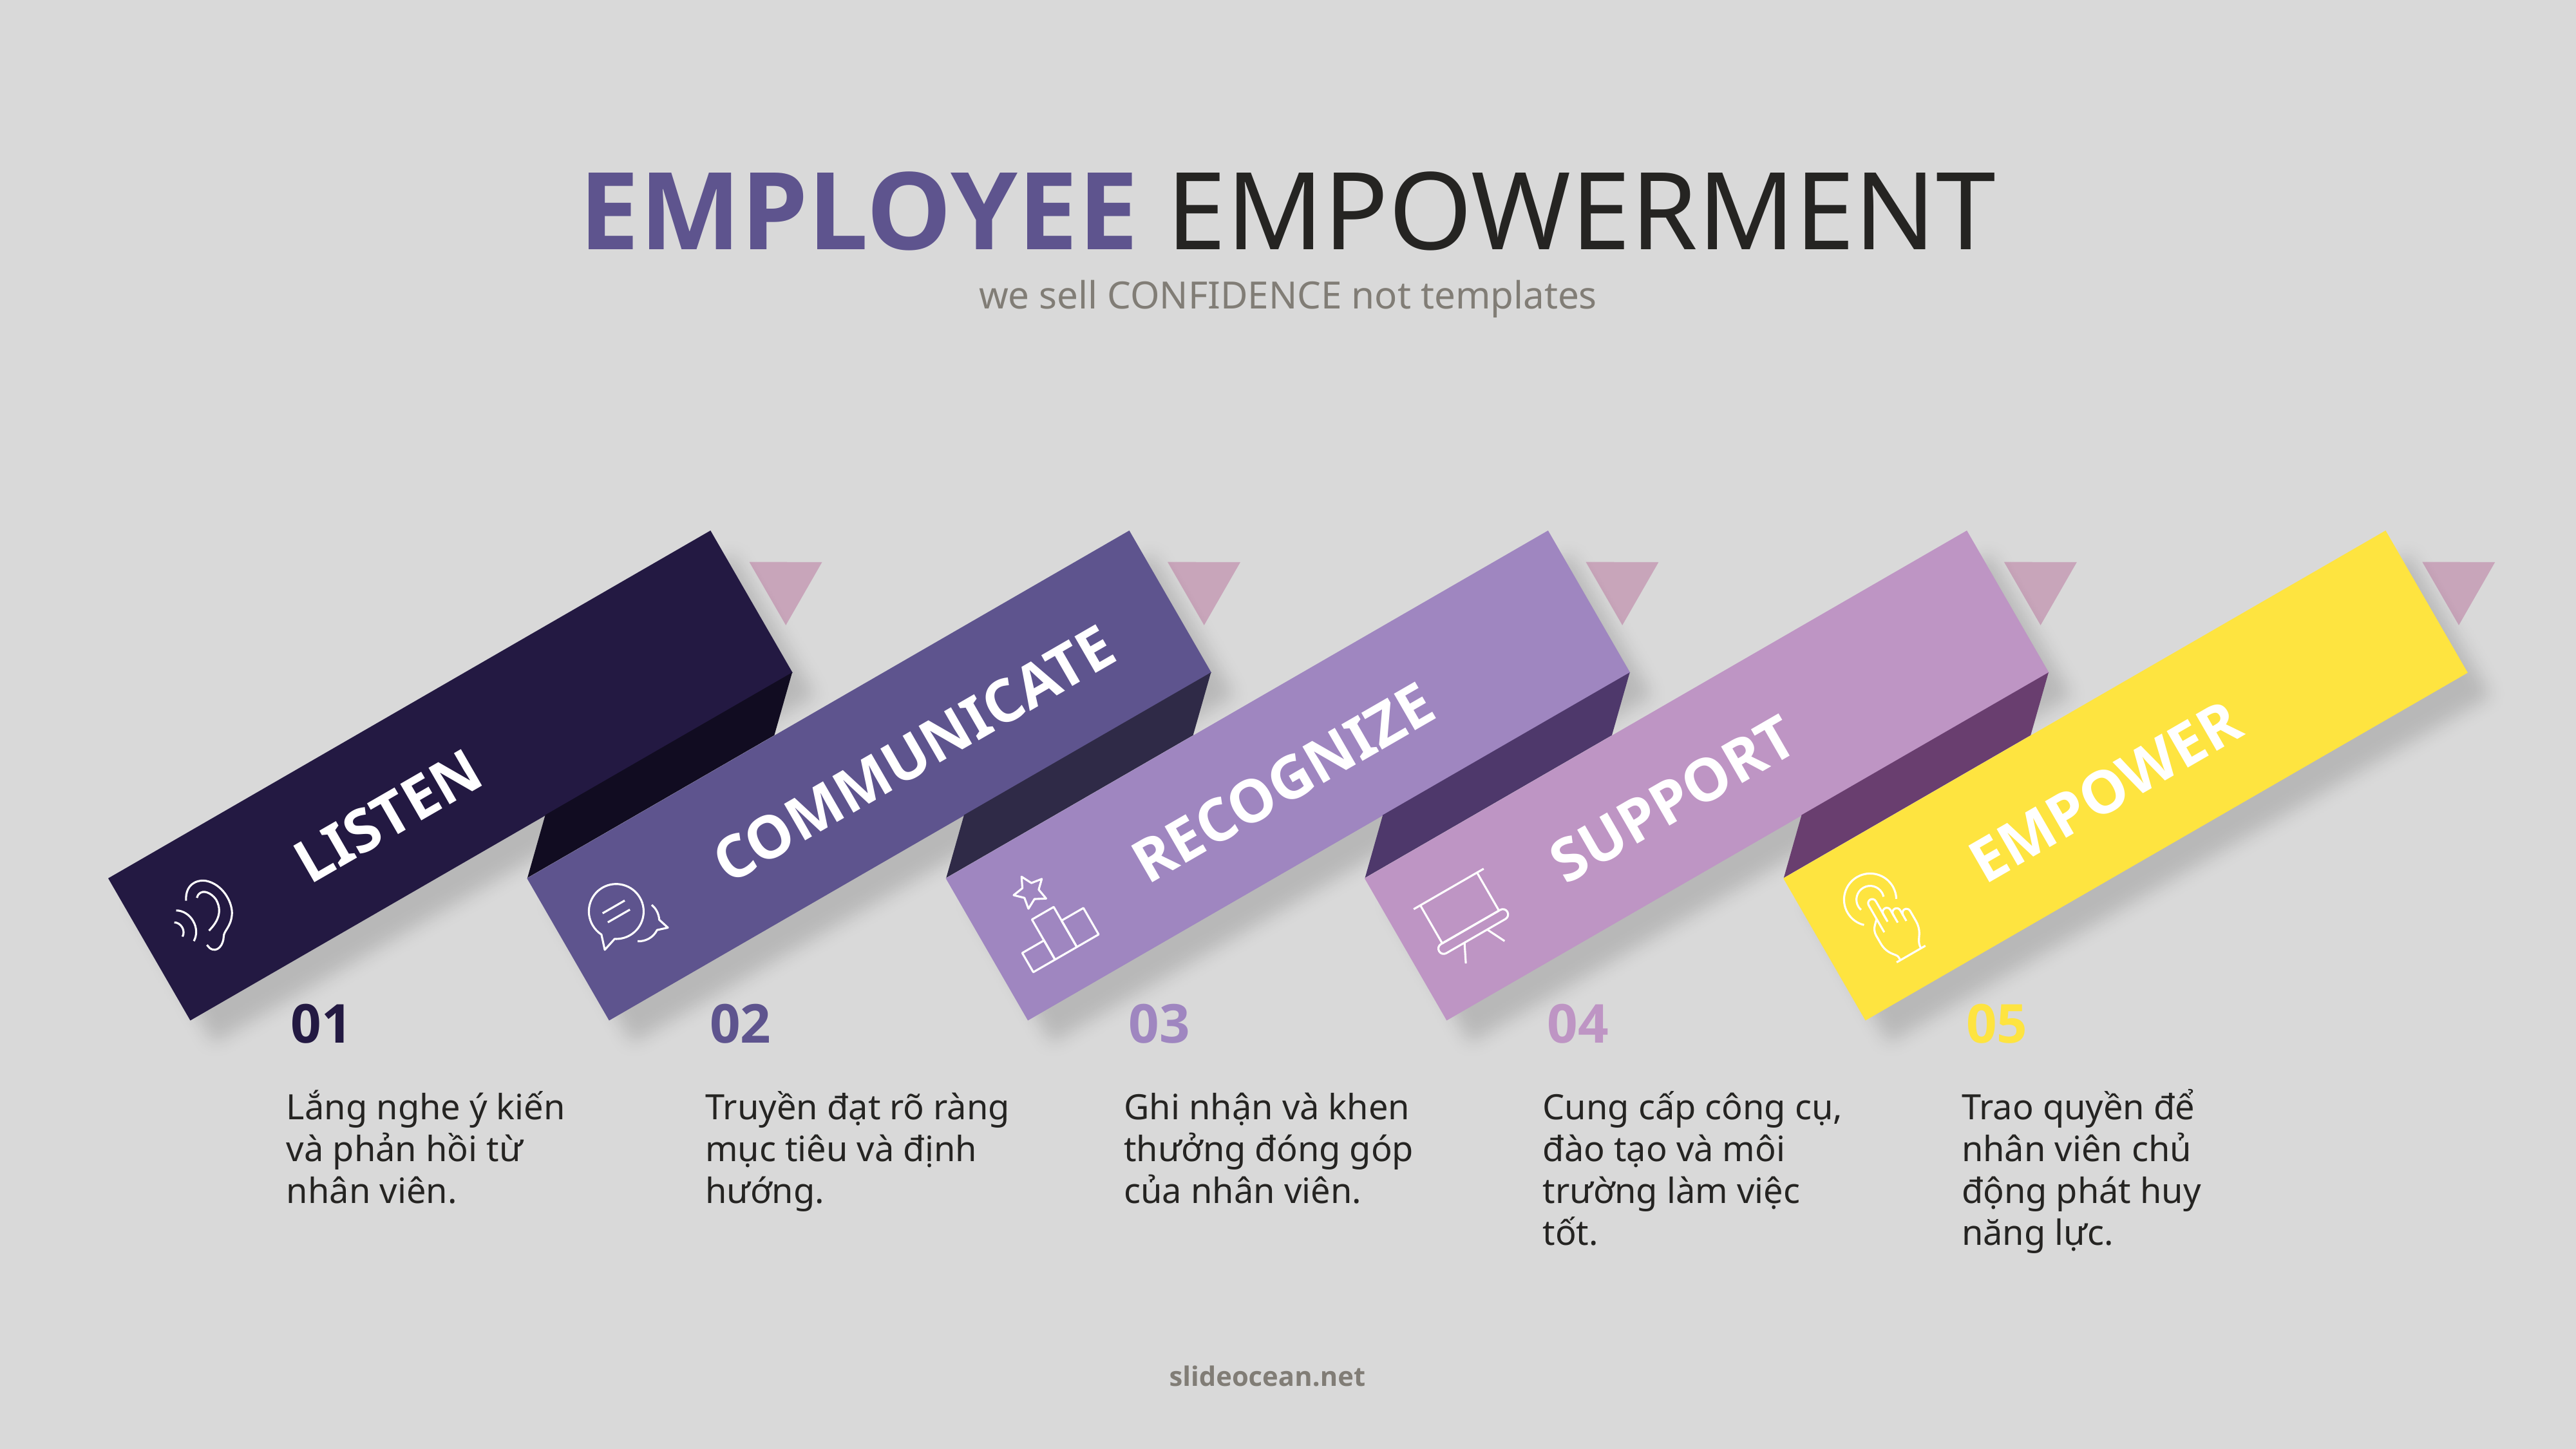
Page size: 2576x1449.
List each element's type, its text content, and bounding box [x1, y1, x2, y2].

text_box Truyền đạt rõ ràng mục tiêu và định hướng. [696, 1079, 1028, 1215]
text_box EMPOWER [1944, 569, 2446, 904]
text_box Ghi nhận và khen thưởng đóng góp của nhân viên. [1114, 1079, 1447, 1215]
text_box Lắng nghe ý kiến và phản hồi từ nhân viên. [277, 1079, 609, 1215]
text_box COMMUNICATE [688, 569, 1189, 904]
text_box 02 [700, 985, 833, 1059]
text_box Cung cấp công cụ, đào tạo và môi trường làm việc tốt. [1533, 1079, 1866, 1257]
text_box LISTEN [270, 569, 771, 904]
text_box 03 [1119, 985, 1252, 1059]
text_box [526, 670, 794, 877]
text_box [174, 922, 184, 937]
text_box RECOGNIZE [1108, 569, 1609, 904]
text_box [589, 884, 644, 950]
text_box [747, 561, 824, 627]
text_box [944, 529, 1631, 1022]
text_box 04 [1538, 985, 1671, 1059]
text_box [1022, 907, 1099, 972]
text_box Trao quyền để nhân viên chủ động phát huy năng lực. [1952, 1079, 2285, 1257]
text_box [526, 529, 1211, 1022]
text_box [185, 880, 232, 950]
text_box [1013, 876, 1046, 909]
text_box 01 [281, 985, 414, 1059]
text_box [945, 670, 1213, 877]
text_box [106, 529, 793, 1022]
text_box [638, 905, 668, 942]
text_box [1783, 670, 2050, 877]
text_box [1414, 868, 1508, 964]
text_box [1584, 561, 1661, 627]
text_box we sell CONFIDENCE not templates [969, 266, 1607, 321]
text_box [2420, 561, 2497, 627]
text_box 05 [1956, 985, 2089, 1059]
text_box [1782, 529, 2470, 1022]
text_box slideocean.net [1159, 1354, 1376, 1397]
text_box [2002, 561, 2079, 627]
text_box [176, 910, 196, 942]
text_box [1844, 873, 1926, 963]
text_box SUPPORT [1526, 569, 2027, 904]
text_box EMPLOYEE EMPOWERMENT [570, 137, 2006, 276]
text_box [1363, 529, 2049, 1022]
text_box [1364, 670, 1632, 876]
text_box [1166, 561, 1242, 627]
